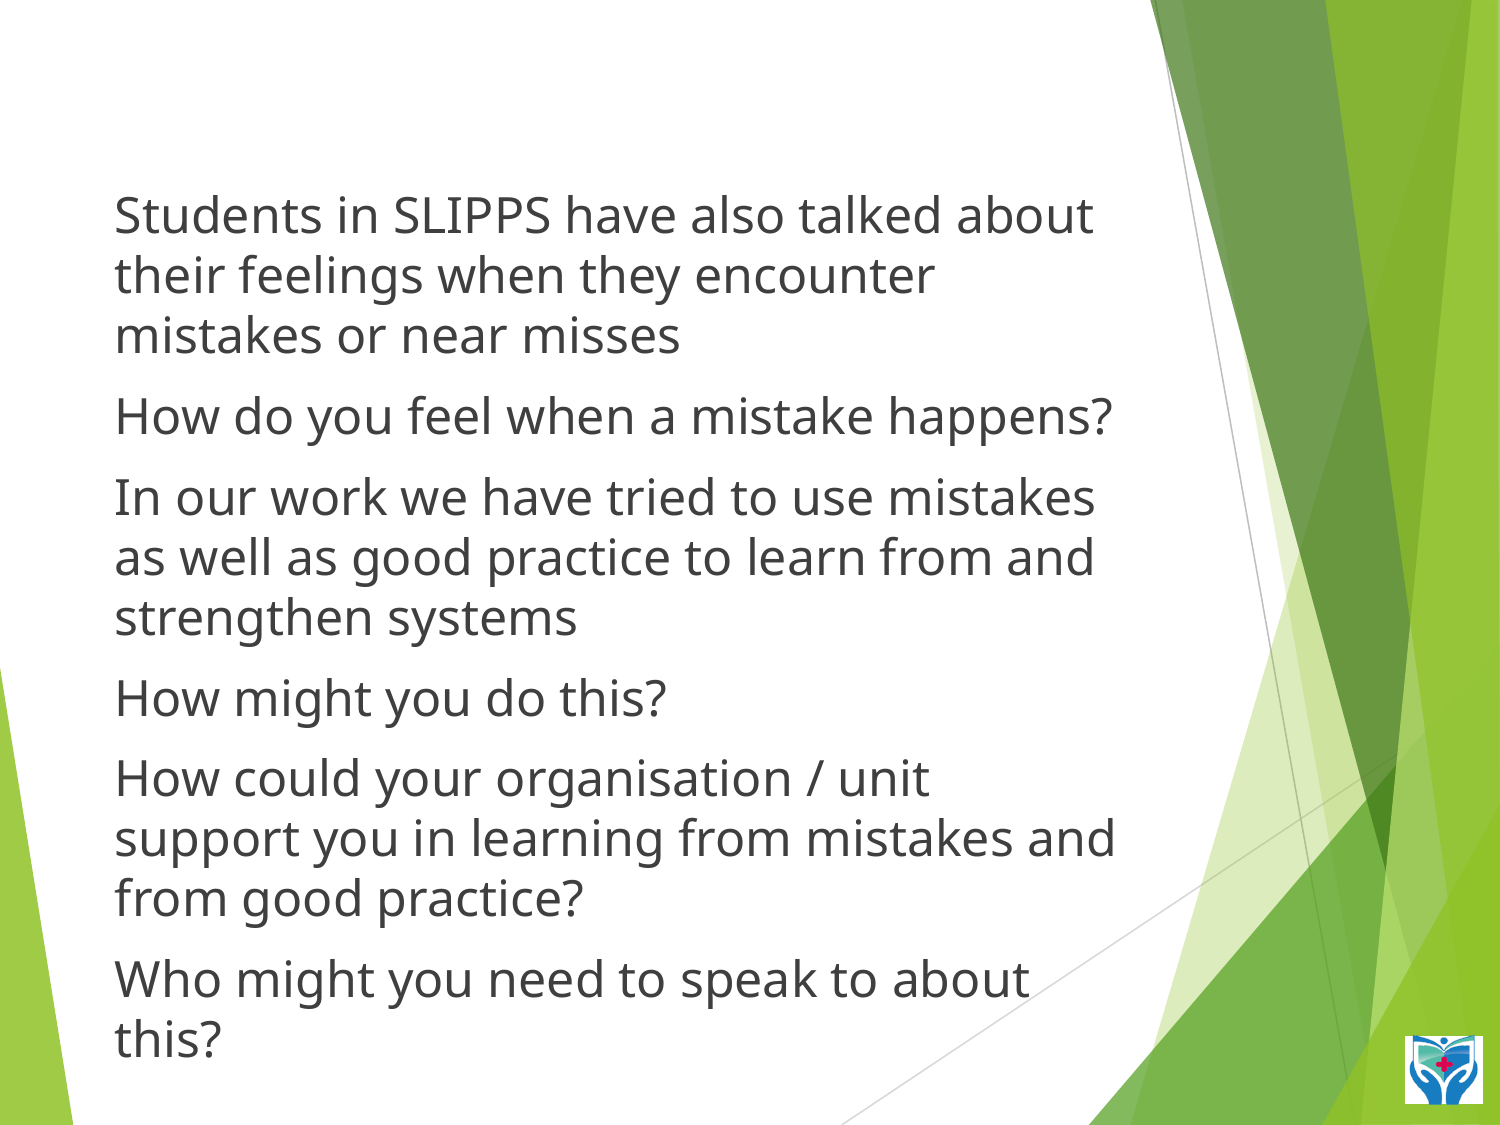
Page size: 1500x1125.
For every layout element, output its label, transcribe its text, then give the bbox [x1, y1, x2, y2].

list Students in SLIPPS have also talked about their feelings when they encounter mistakes or near misses How do you feel when a mistake happens? In our work we have tried to use mistakes as well as good practice to learn from and strengthen systems How might you do this? How could your organisation / unit support you in learning from mistakes and from good practice? Who might you need to speak to about this? [99, 175, 1142, 992]
picture [1404, 1035, 1483, 1105]
